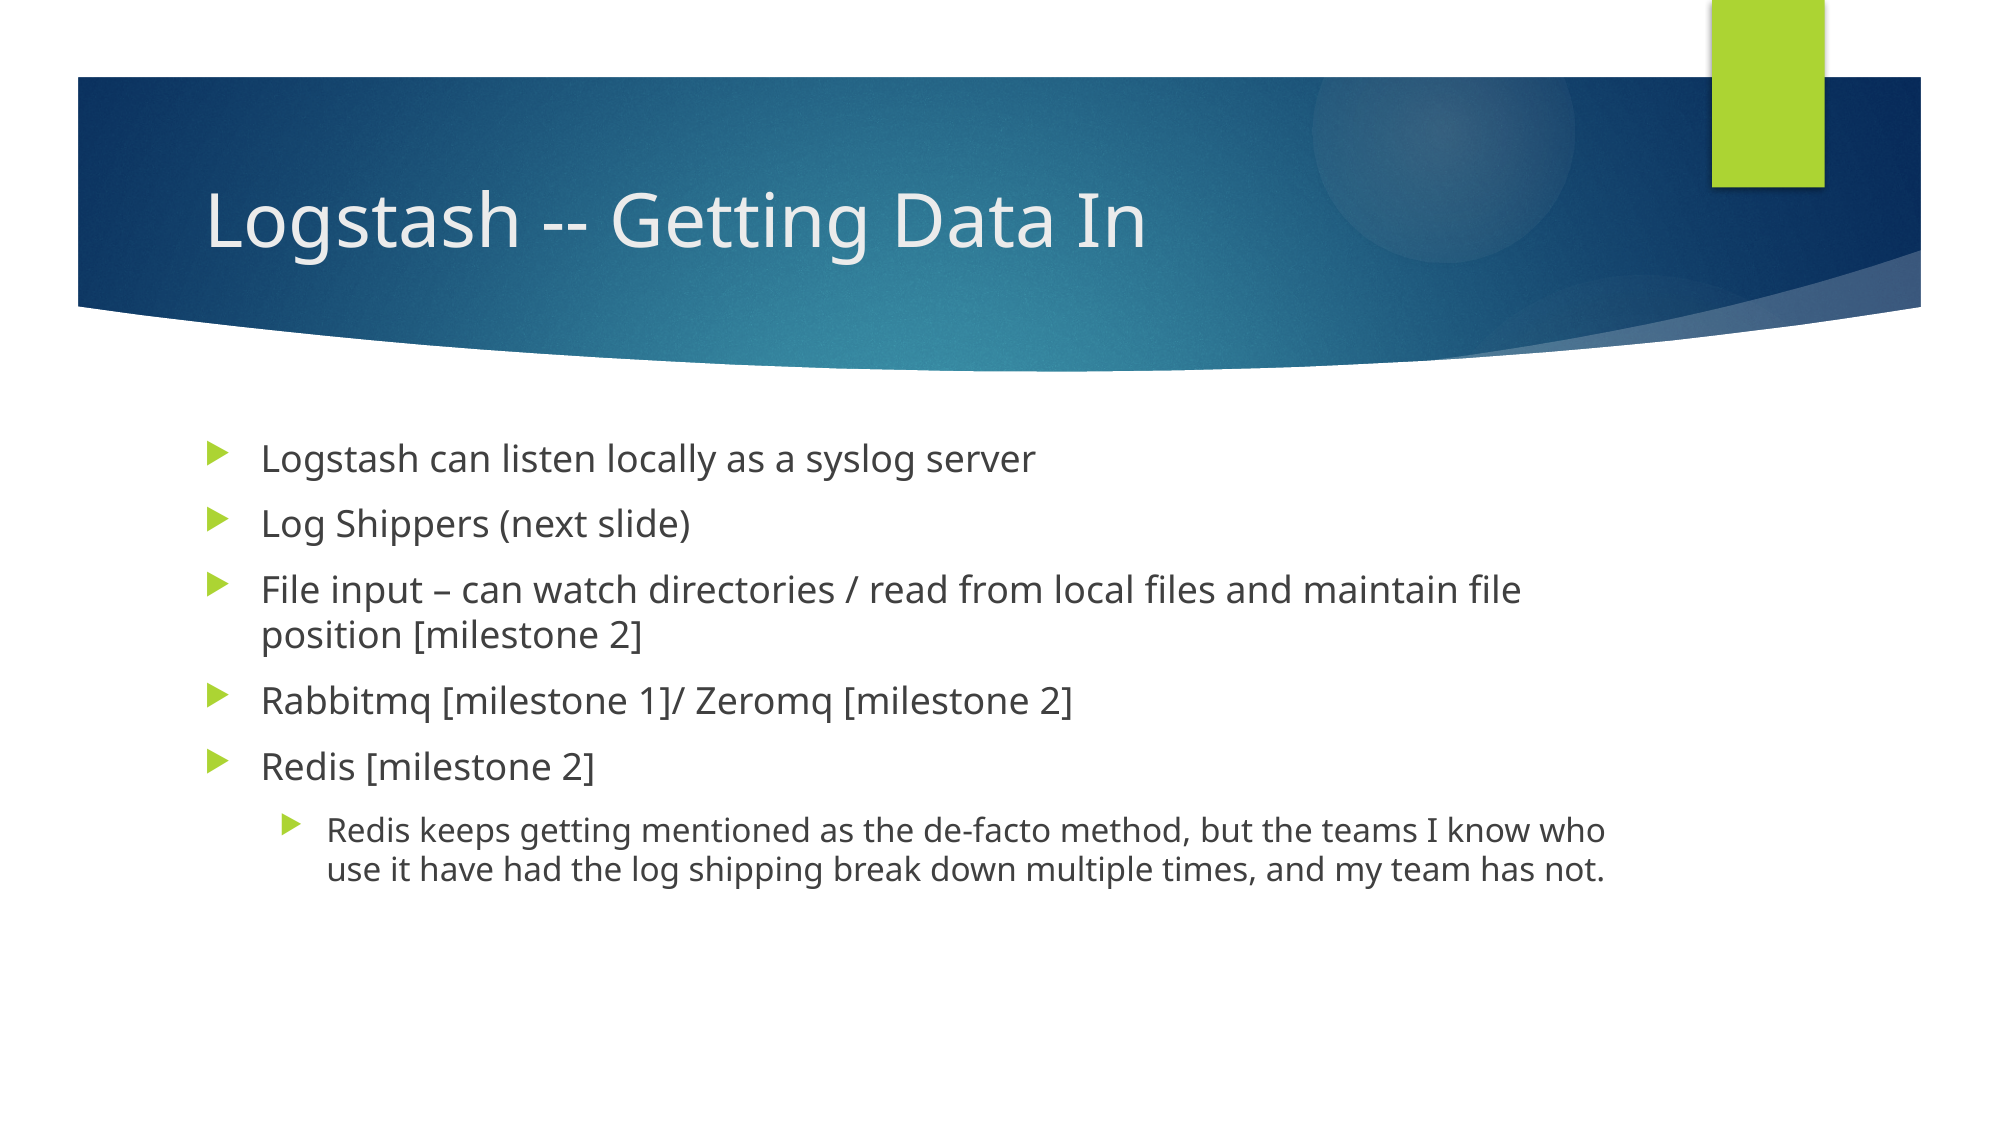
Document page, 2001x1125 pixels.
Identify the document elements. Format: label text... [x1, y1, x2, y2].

title Logstash -- Getting Data In [189, 159, 1627, 276]
list Logstash can listen locally as a syslog server Log Shippers (next slide) File input – can watch directories / read from local files and maintain file position [milestone 2] Rabbitmq [milestone 1]/ Zeromq [milestone 2] Redis [milestone 2] Redis keeps getting mentioned as the de-facto method, but the teams I know who use it have had the log shipping break down multiple times, and my team has not. [189, 427, 1627, 988]
